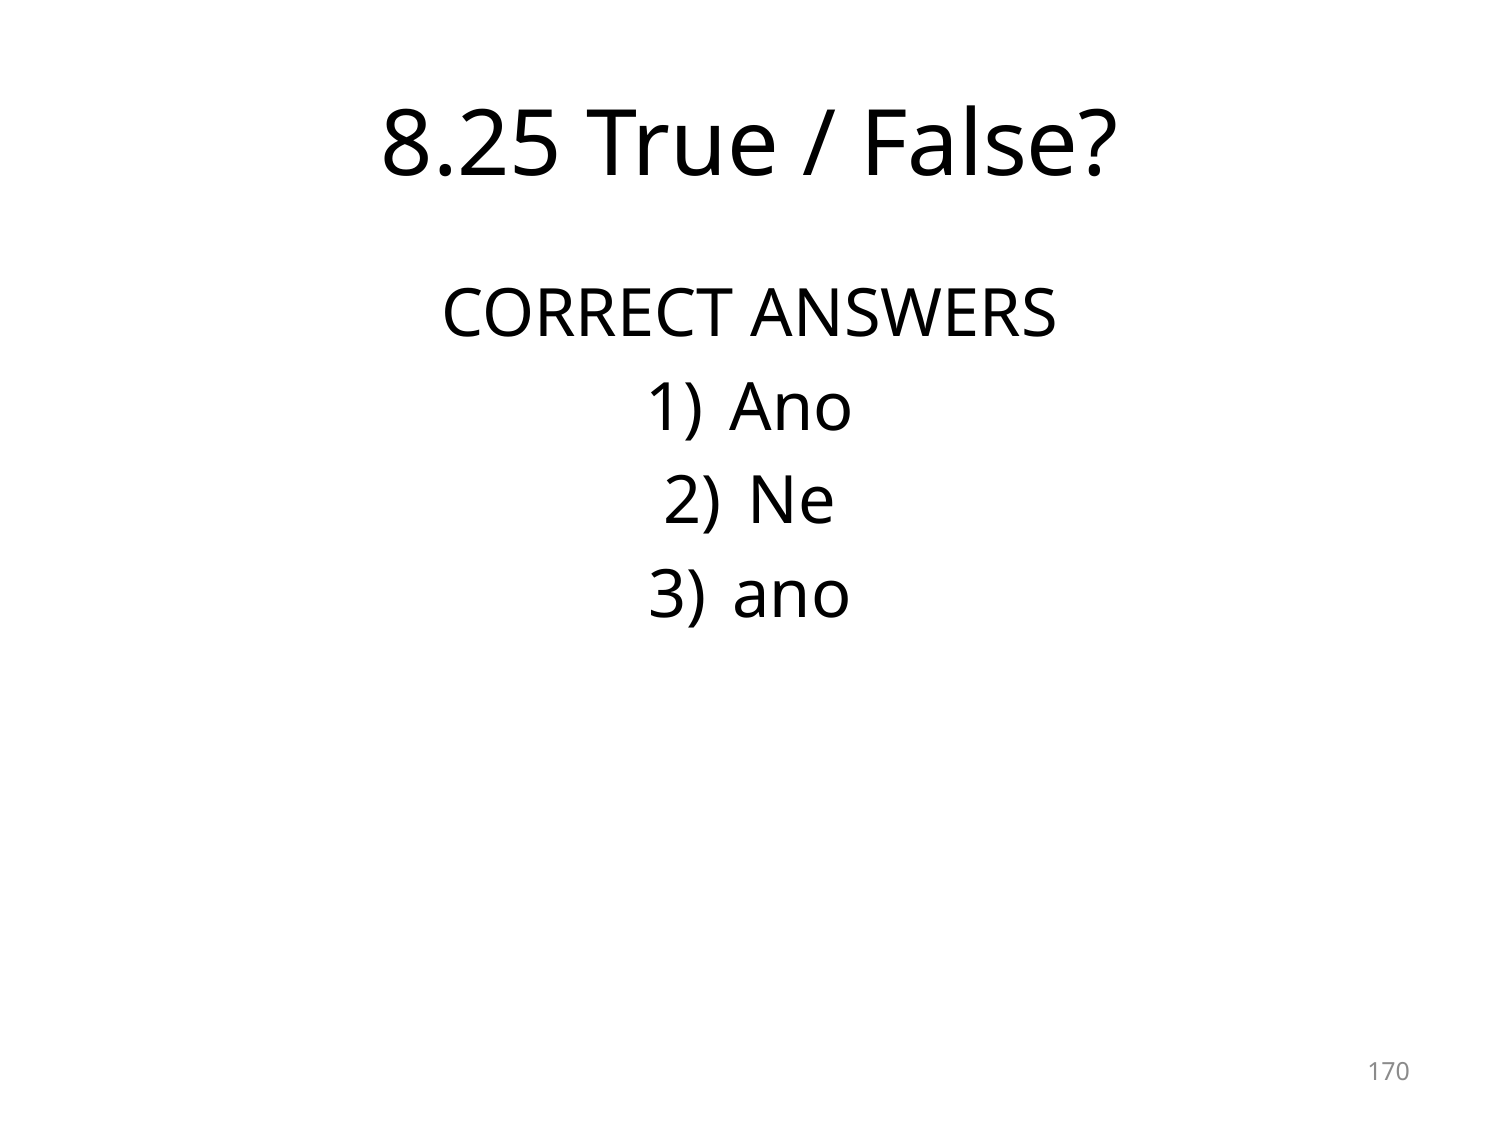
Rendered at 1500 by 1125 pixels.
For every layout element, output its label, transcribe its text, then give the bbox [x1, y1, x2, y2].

list CORRECT ANSWERS Ano Ne ano [75, 262, 1425, 1005]
slide_number 170 [1074, 1042, 1425, 1103]
title 8.25 True / False? [75, 45, 1425, 233]
